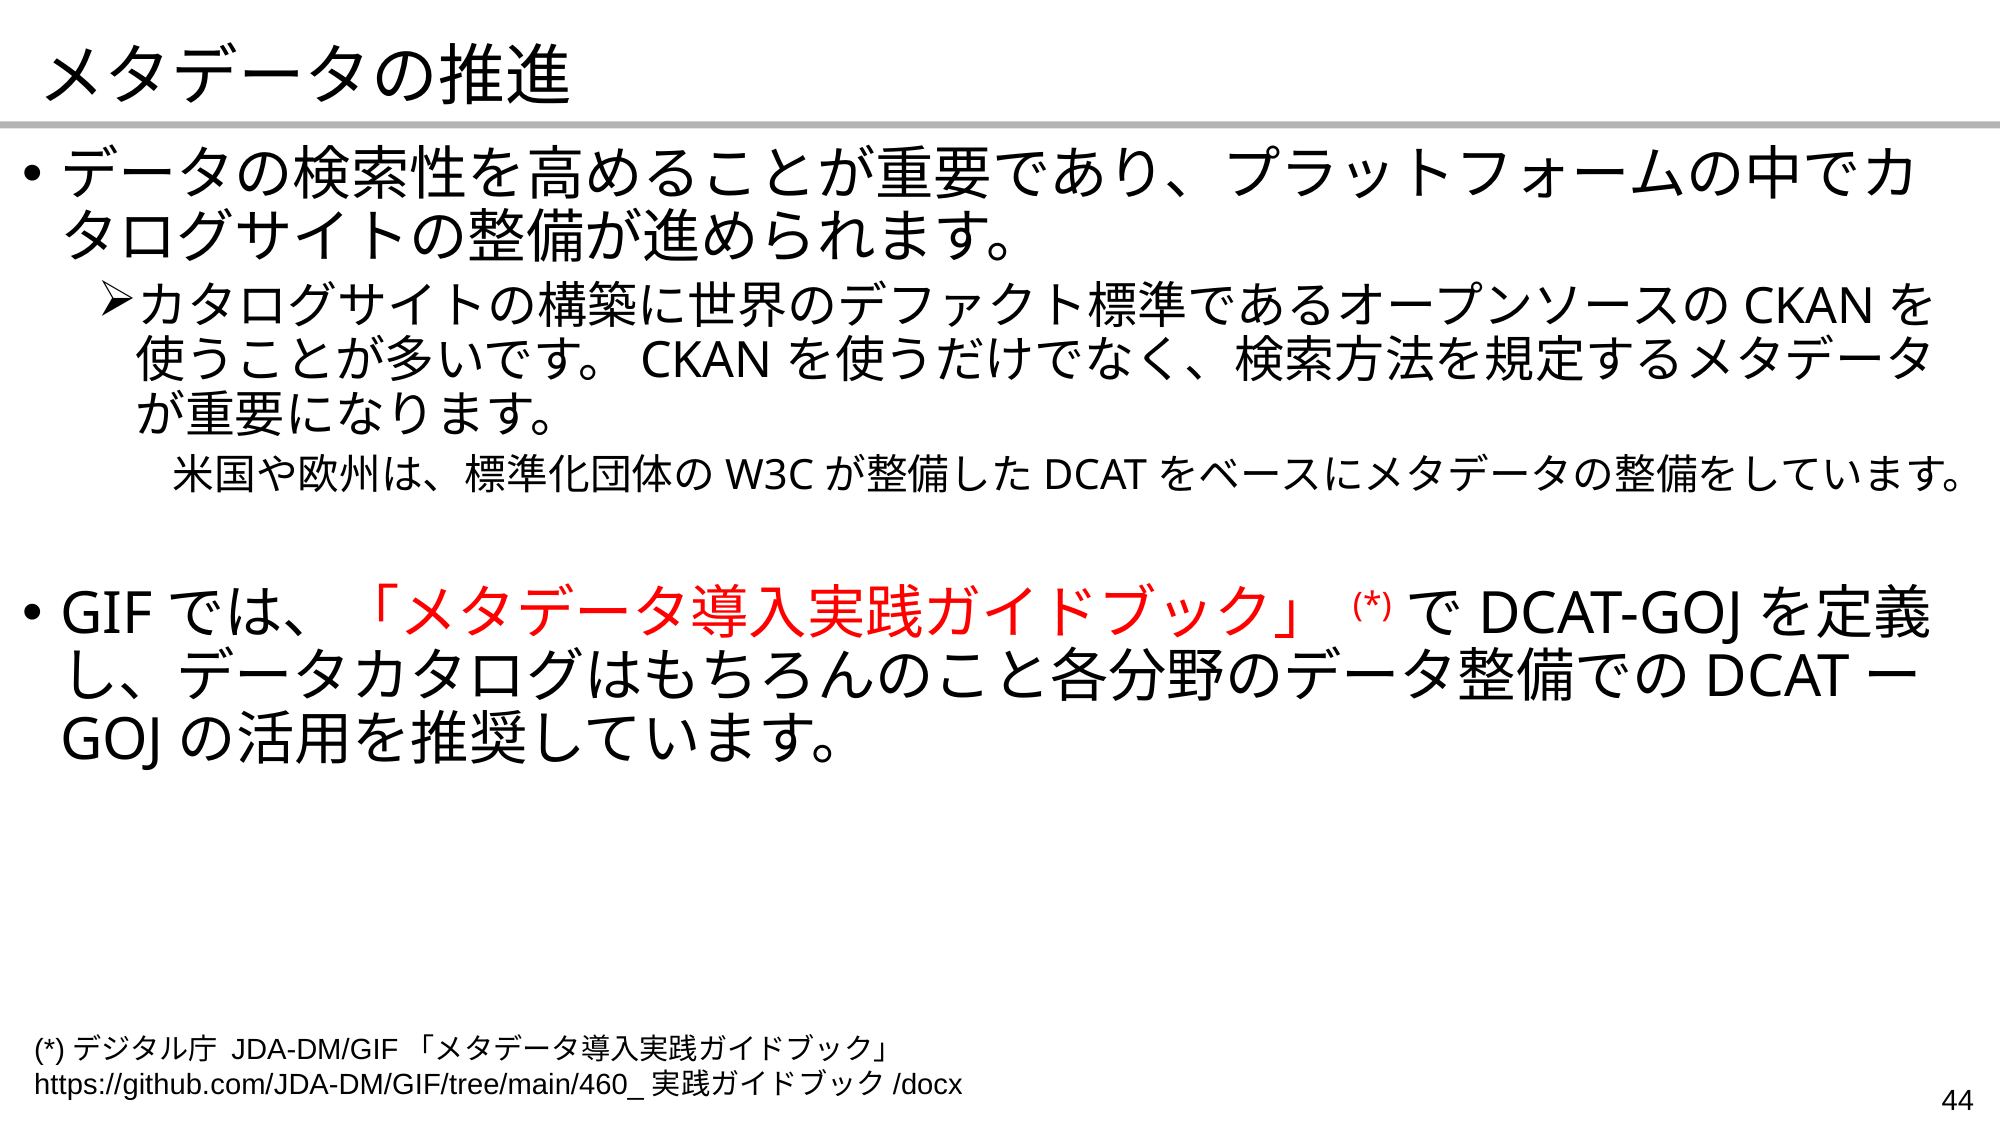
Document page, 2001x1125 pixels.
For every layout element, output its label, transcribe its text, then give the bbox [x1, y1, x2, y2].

text_box データの検索性を高めることが重要であり、プラットフォームの中でカタログサイトの整備が進められます。 カタログサイトの構築に世界のデファクト標準であるオープンソースのCKANを使うことが多いです。CKANを使うだけでなく、検索方法を規定するメタデータが重要になります。 米国や欧州は、標準化団体のW3Cが整備したDCATをベースにメタデータの整備をしています。 GIFでは、「メタデータ導入実践ガイドブック」 (*)でDCAT-GOJを定義し、データカタログはもちろんのこと各分野のデータ整備でのDCATーGOJの活用を推奨しています。 [7, 137, 1981, 963]
text_box メタデータの推進 [23, 34, 1910, 121]
text_box (*)デジタル庁 JDA-DM/GIF「メタデータ導入実践ガイドブック」 https://github.com/JDA-DM/GIF/tree/main/460_実践ガイドブック/docx [19, 1023, 1065, 1099]
slide_number 44 [1881, 1073, 1989, 1124]
